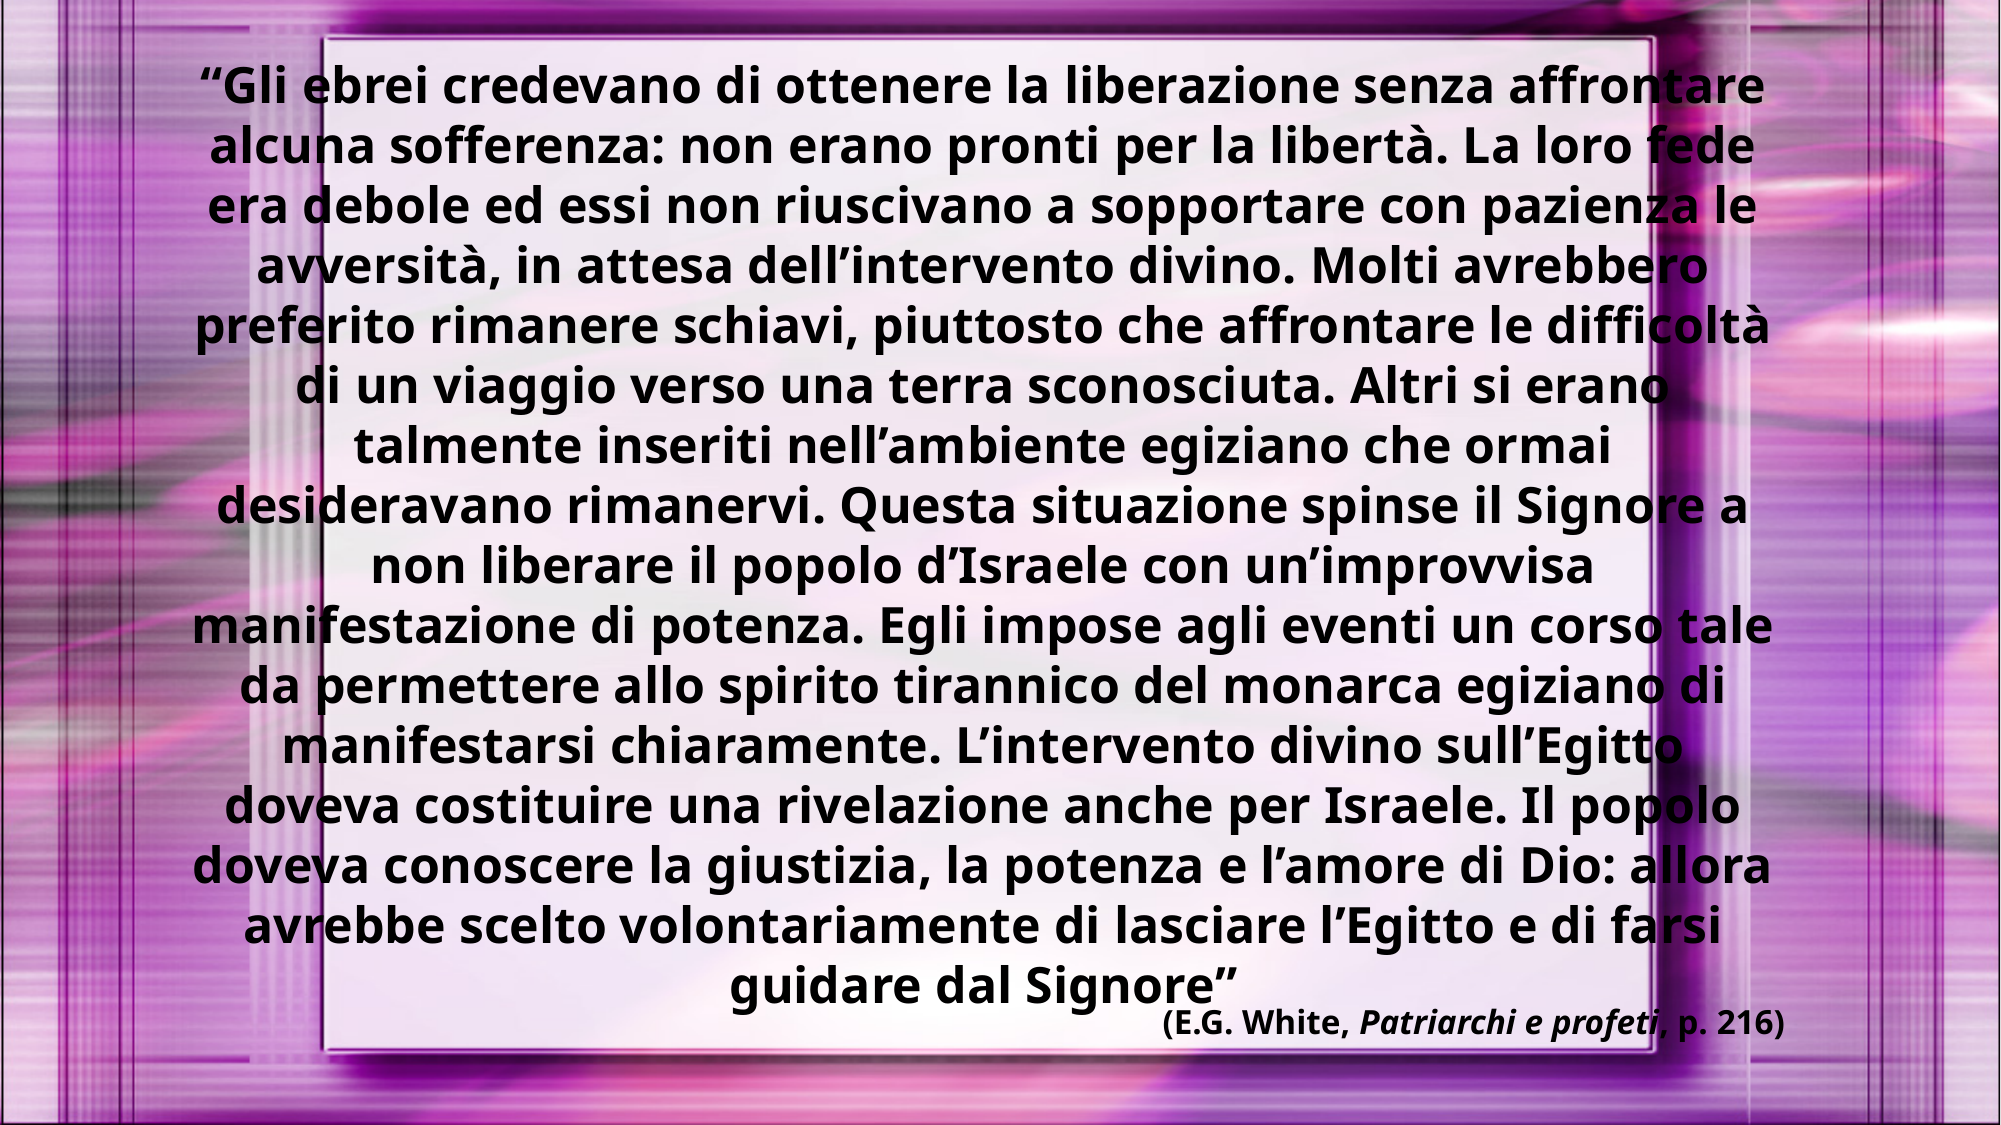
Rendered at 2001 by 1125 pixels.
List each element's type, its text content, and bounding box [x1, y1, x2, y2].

picture [0, 0, 2001, 1125]
text_box (E.G. White, Patriarchi e profeti, p. 216) [1147, 993, 1800, 1049]
text_box “Gli ebrei credevano di ottenere la liberazione senza affrontare alcuna sofferenza: non erano pronti per la libertà. La loro fede era debole ed essi non riuscivano a sopportare con pazienza le avversità, in attesa dell’intervento divino. Molti avrebbero preferito rimanere schiavi, piuttosto che affrontare le difficoltà di un viaggio verso una terra sconosciuta. Altri si erano talmente inseriti nell’ambiente egiziano che ormai desideravano rimanervi. Questa situazione spinse il Signore a non liberare il popolo d’Israele con un’improvvisa manifestazione di potenza. Egli impose agli eventi un corso tale da permettere allo spirito tirannico del monarca egiziano di manifestarsi chiaramente. L’intervento divino sull’Egitto doveva costituire una rivelazione anche per Israele. Il popolo doveva conoscere la giustizia, la potenza e l’amore di Dio: allora avrebbe scelto volontariamente di lasciare l’Egitto e di farsi guidare dal Signore” [172, 46, 1794, 1021]
